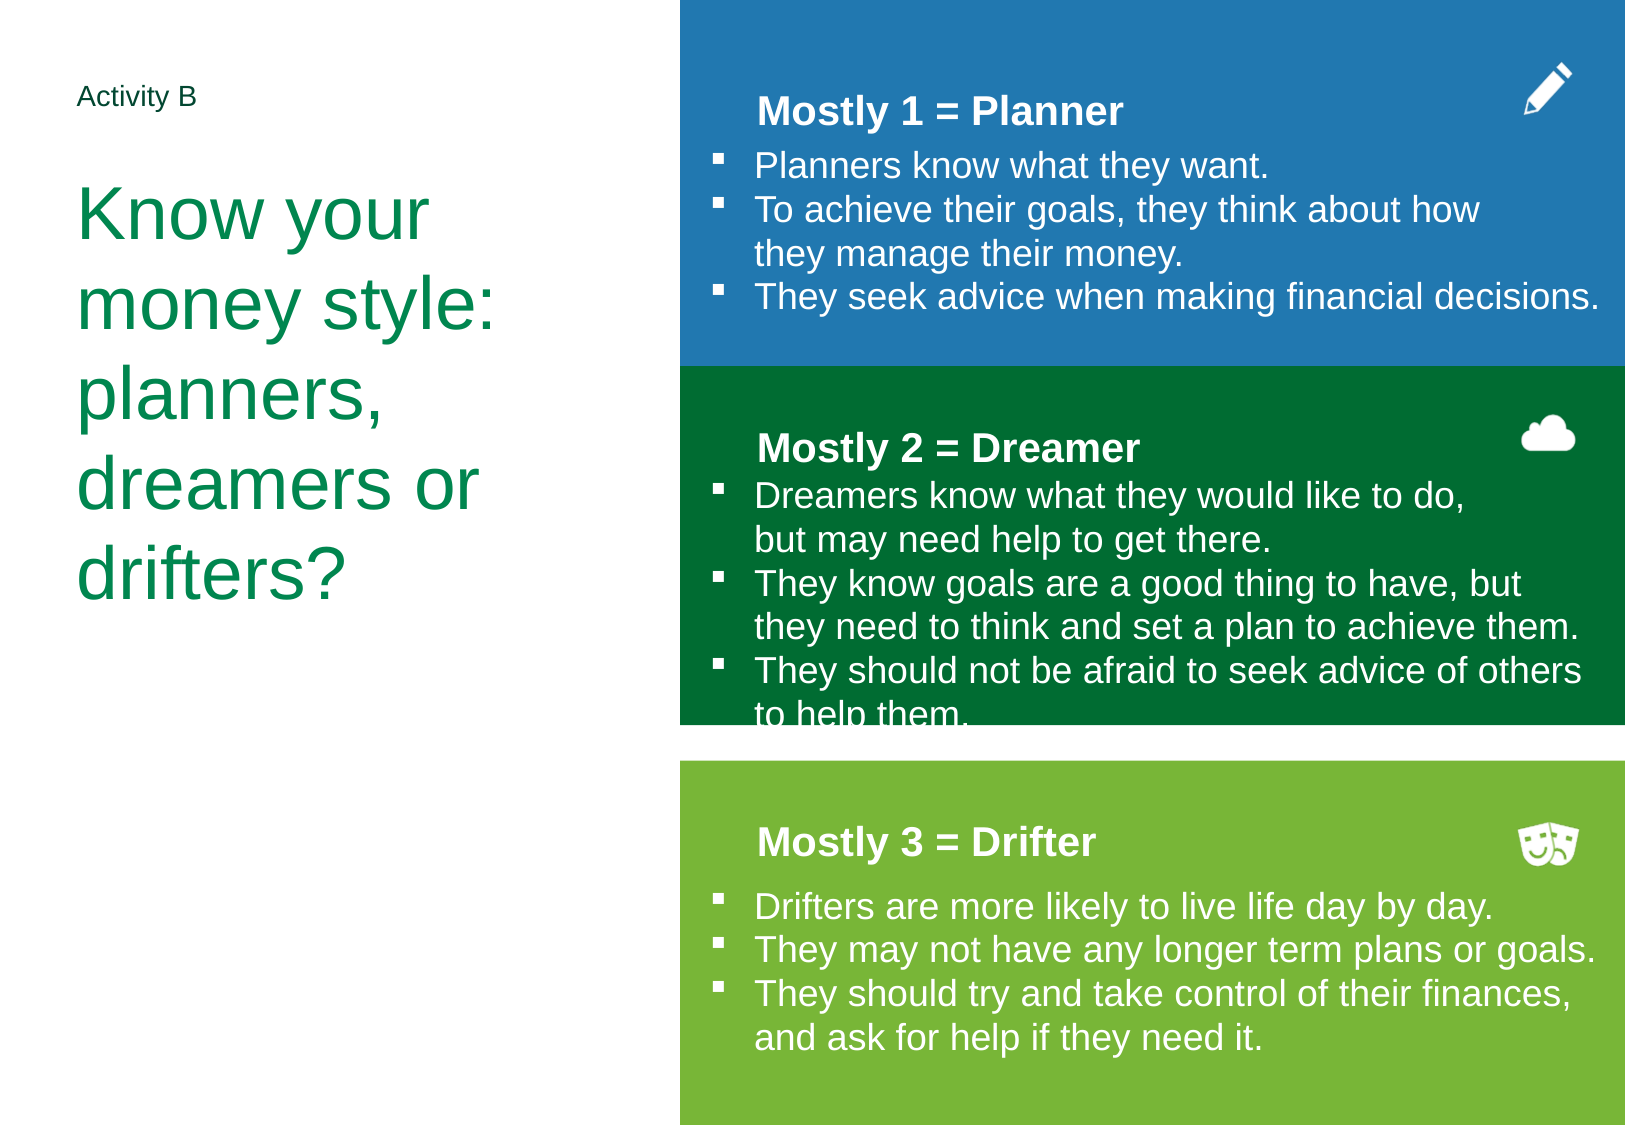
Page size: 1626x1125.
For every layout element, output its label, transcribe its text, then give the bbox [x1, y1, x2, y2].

text_box Mostly 2 = Dreamer [680, 366, 1625, 726]
picture [1503, 42, 1594, 141]
title Activity B Know your money style: planners, dreamers or drifters? [76, 76, 553, 615]
text_box Mostly 3 = Drifter [680, 760, 1625, 1125]
picture [1503, 798, 1594, 897]
text_box Dreamers know what they would like to do, but may need help to get there. They know goals are a good thing to have, but they need to think and set a plan to achieve them. They should not be afraid to seek advice of others to help them. [709, 472, 1588, 736]
picture [1503, 387, 1594, 487]
text_box Mostly 1 = Planner [680, 0, 1625, 366]
text_box Drifters are more likely to live life day by day. They may not have any longer term plans or goals. They should try and take control of their finances, and ask for help if they need it. [709, 882, 1606, 1058]
text_box Planners know what they want. To achieve their goals, they think about how they manage their money. They seek advice when making financial decisions. [709, 142, 1606, 362]
